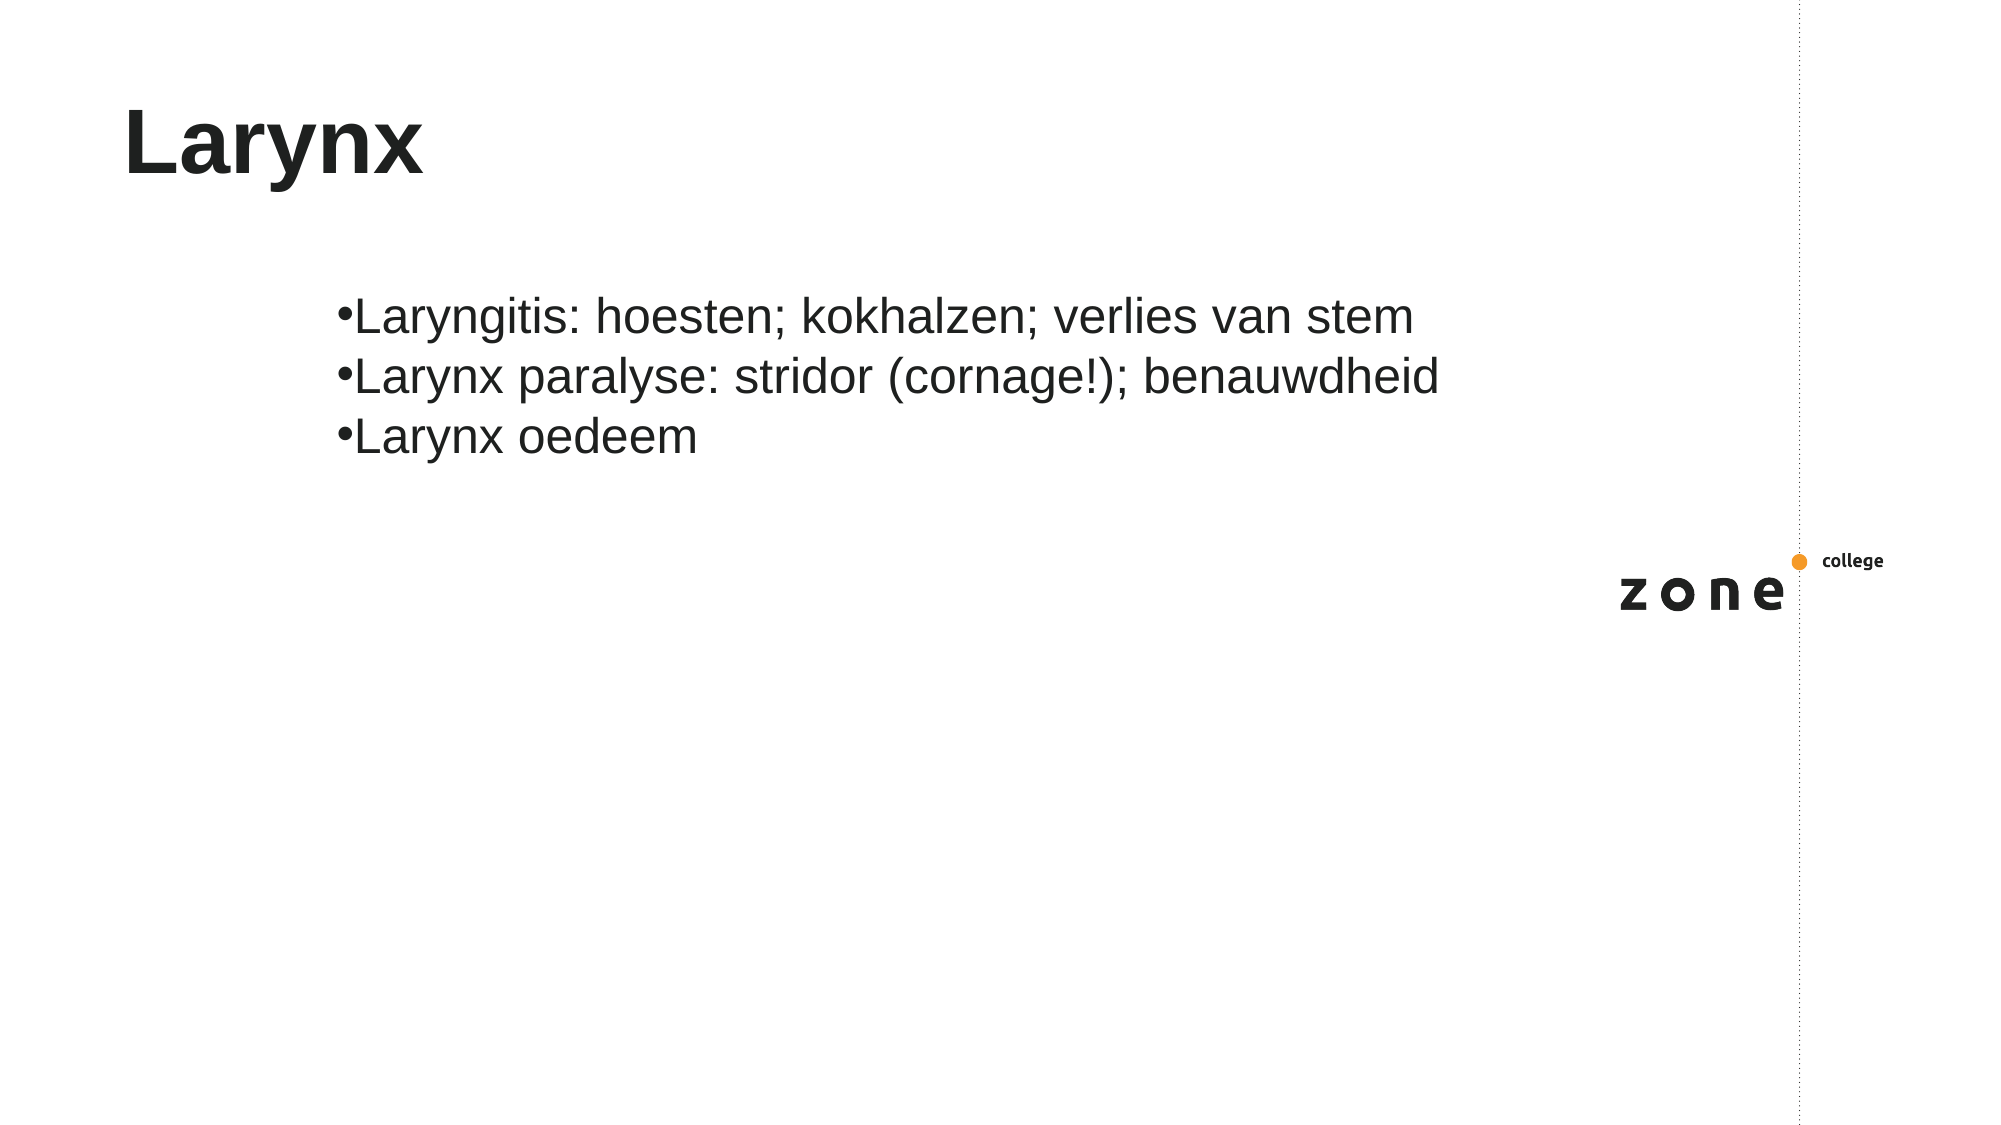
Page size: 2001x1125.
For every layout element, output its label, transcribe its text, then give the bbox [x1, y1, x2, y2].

picture [1596, 0, 2001, 1125]
list Laryngitis: hoesten; kokhalzen; verlies van stem Larynx paralyse: stridor (cornage!); benauwdheid Larynx oedeem [336, 283, 1607, 998]
title Larynx [124, 94, 1607, 272]
